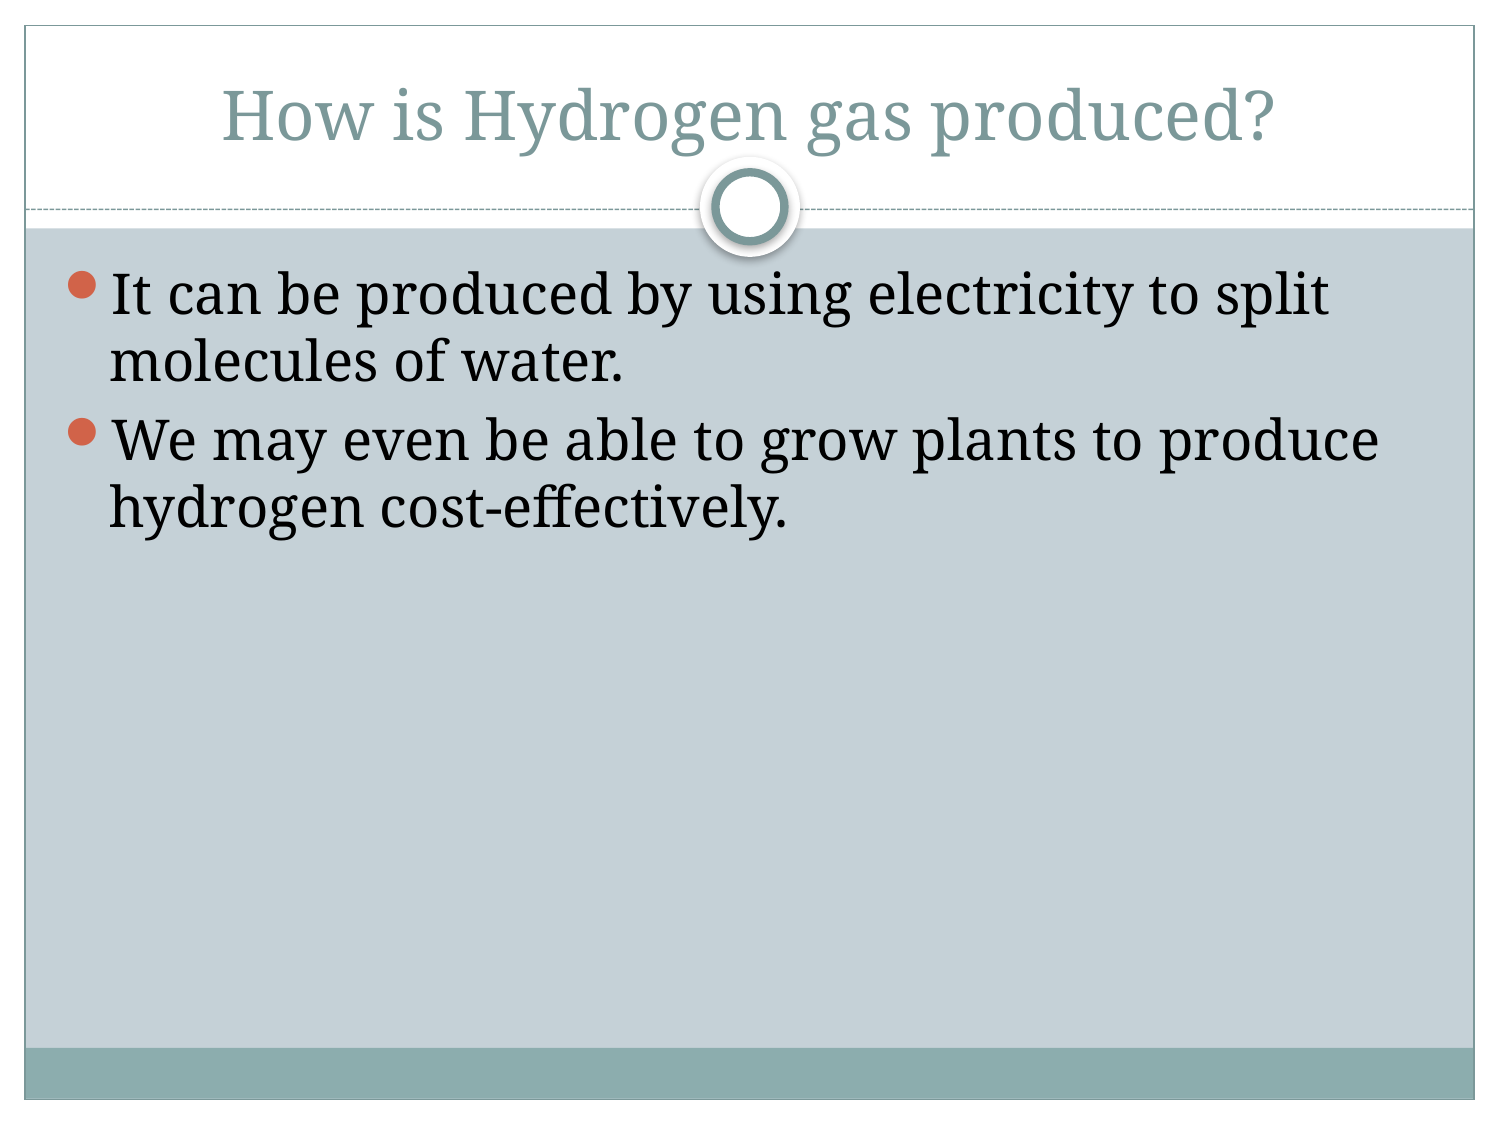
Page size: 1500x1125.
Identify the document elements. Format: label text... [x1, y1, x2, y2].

title How is Hydrogen gas produced? [49, 37, 1450, 162]
list It can be produced by using electricity to split molecules of water. We may even be able to grow plants to produce hydrogen cost-effectively. [49, 250, 1445, 1001]
